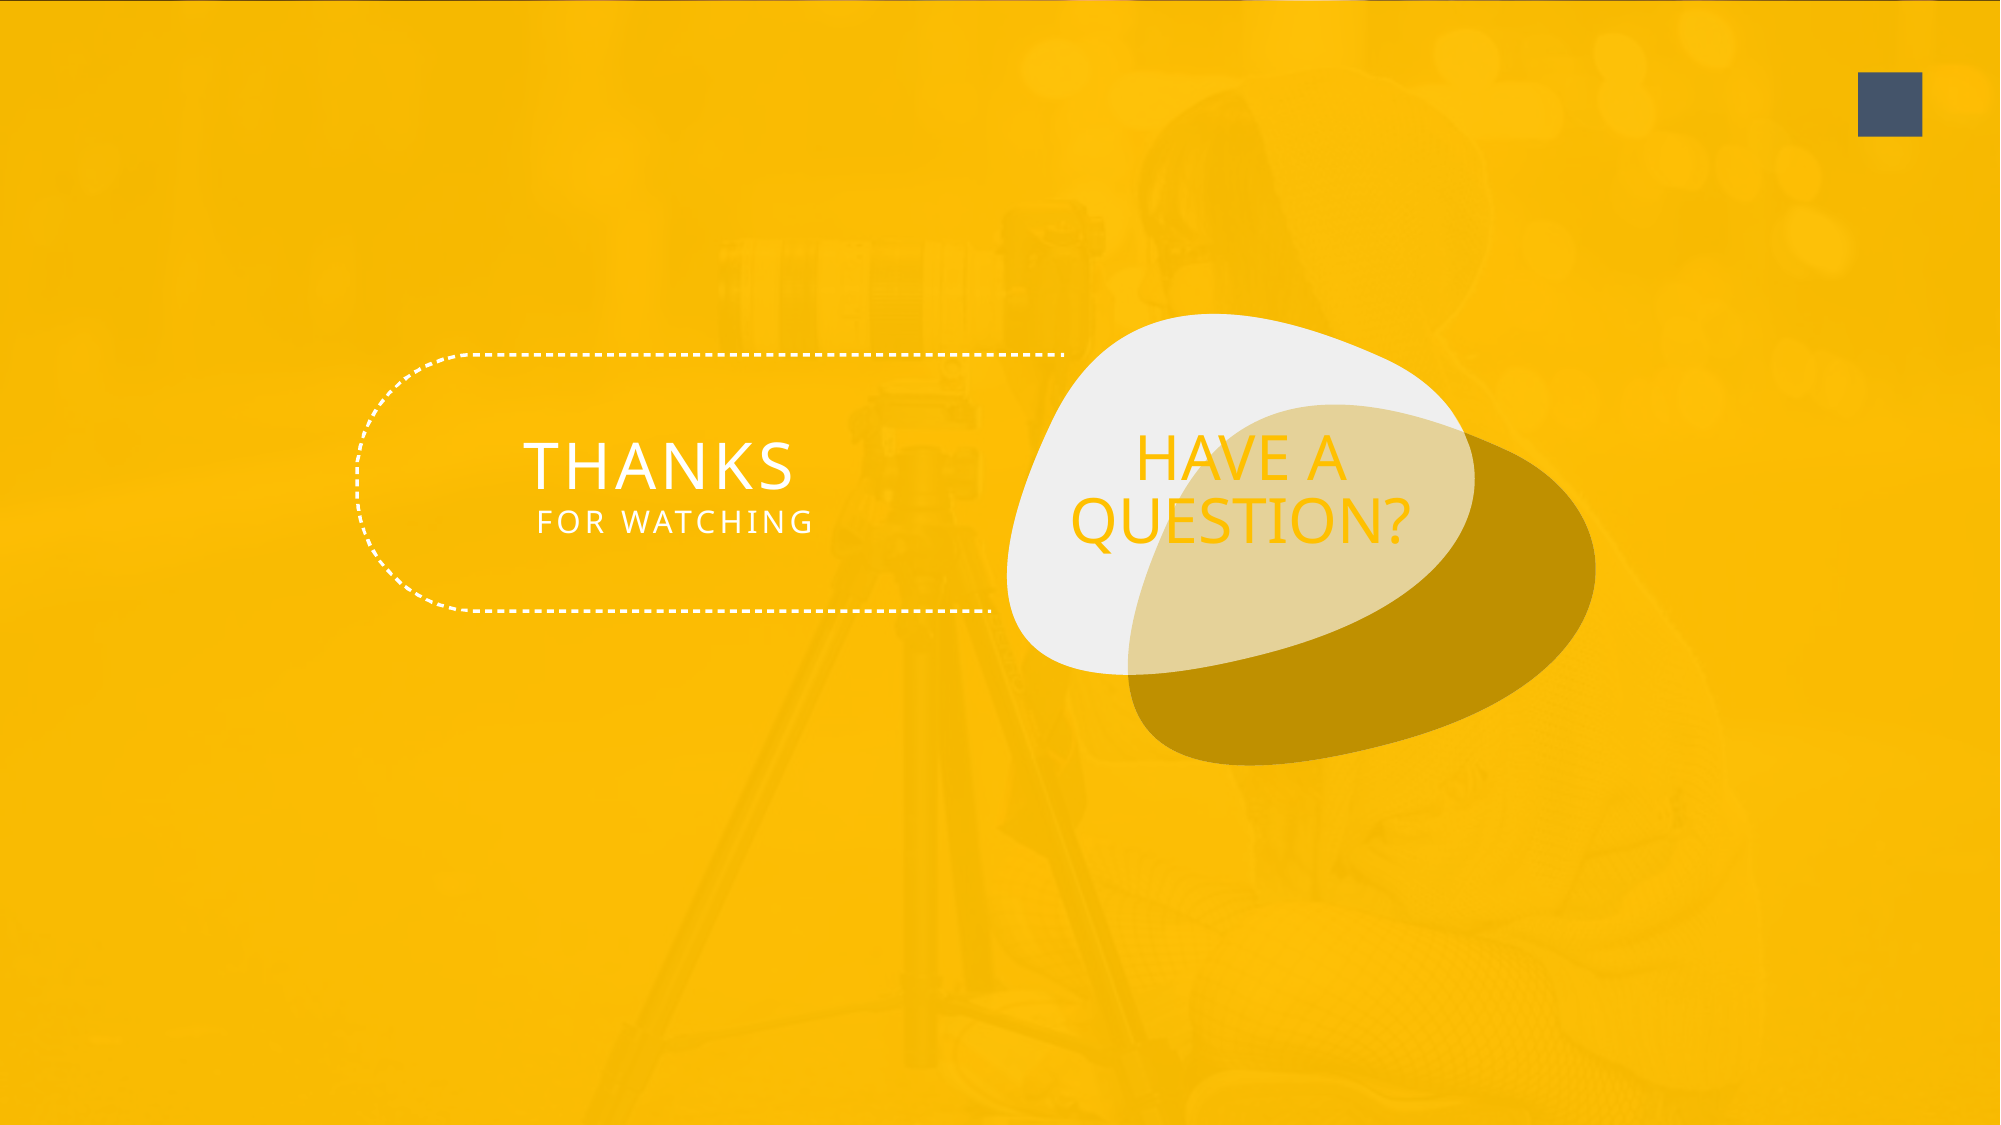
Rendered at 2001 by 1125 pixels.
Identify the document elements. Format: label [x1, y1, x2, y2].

picture [0, 0, 2000, 1125]
text_box [355, 352, 1065, 613]
